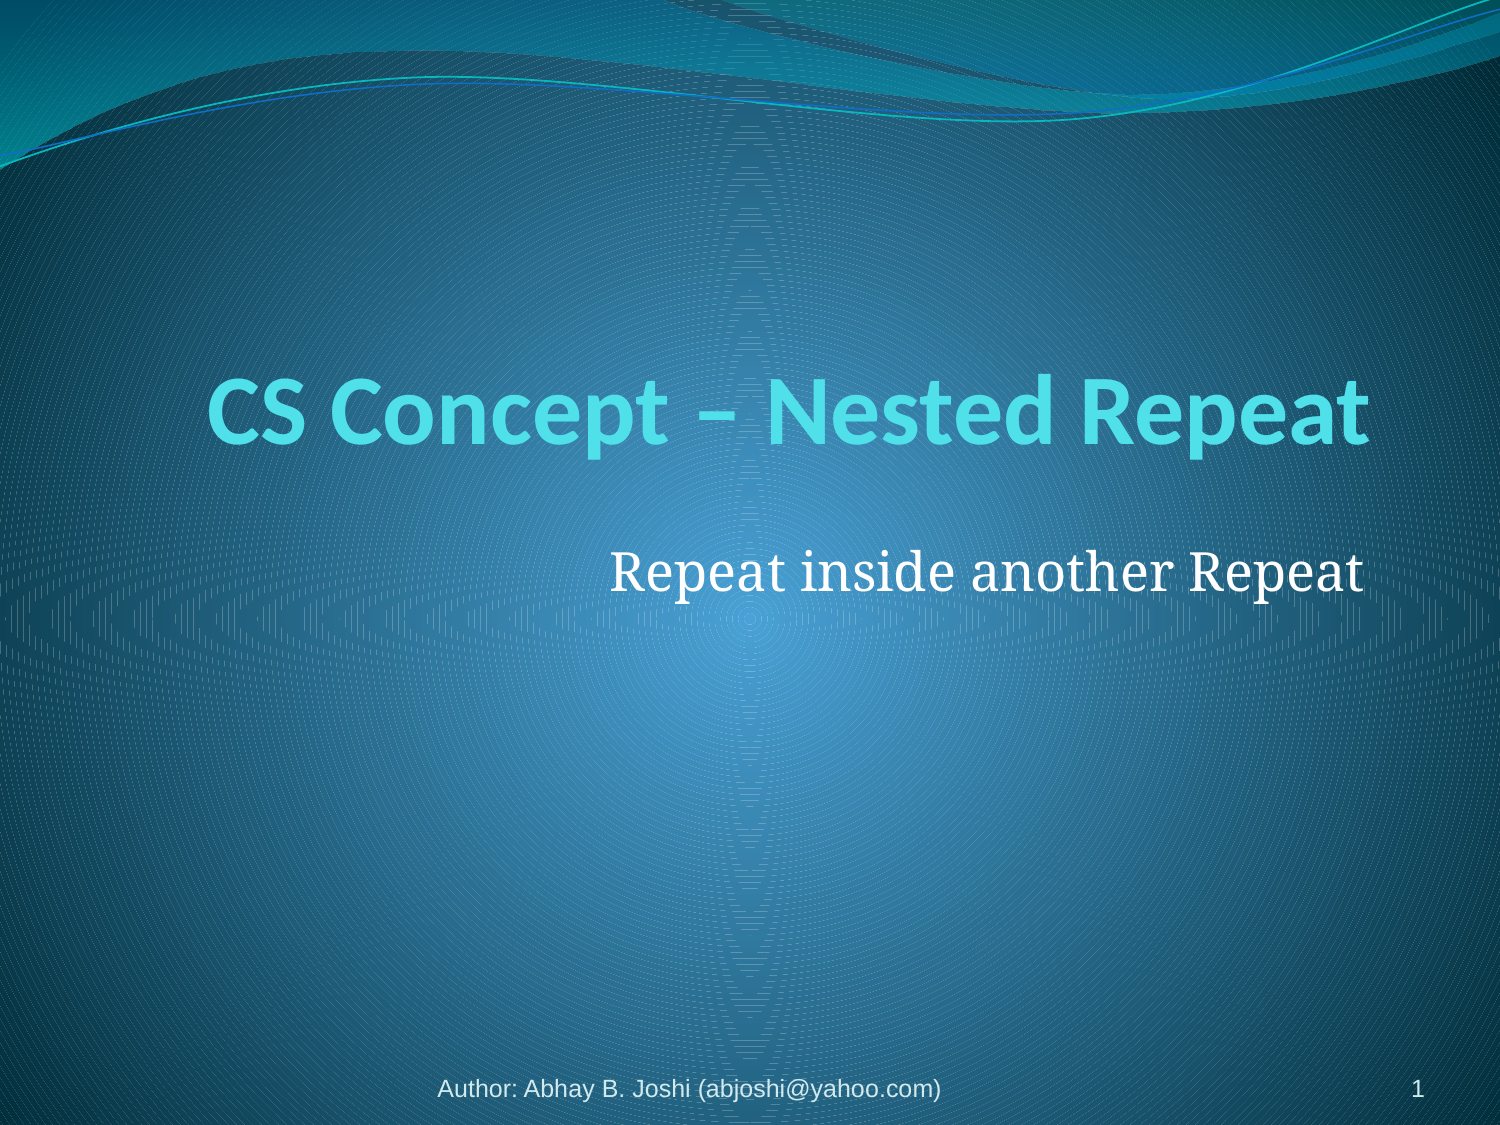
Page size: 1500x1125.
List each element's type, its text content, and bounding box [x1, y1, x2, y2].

footer Author: Abhay B. Joshi (abjoshi@yahoo.com) [437, 1042, 988, 1103]
subtitle Repeat inside another Repeat [87, 529, 1376, 818]
title CS Concept – Nested Repeat [87, 224, 1376, 525]
slide_number 1 [1299, 1042, 1425, 1103]
